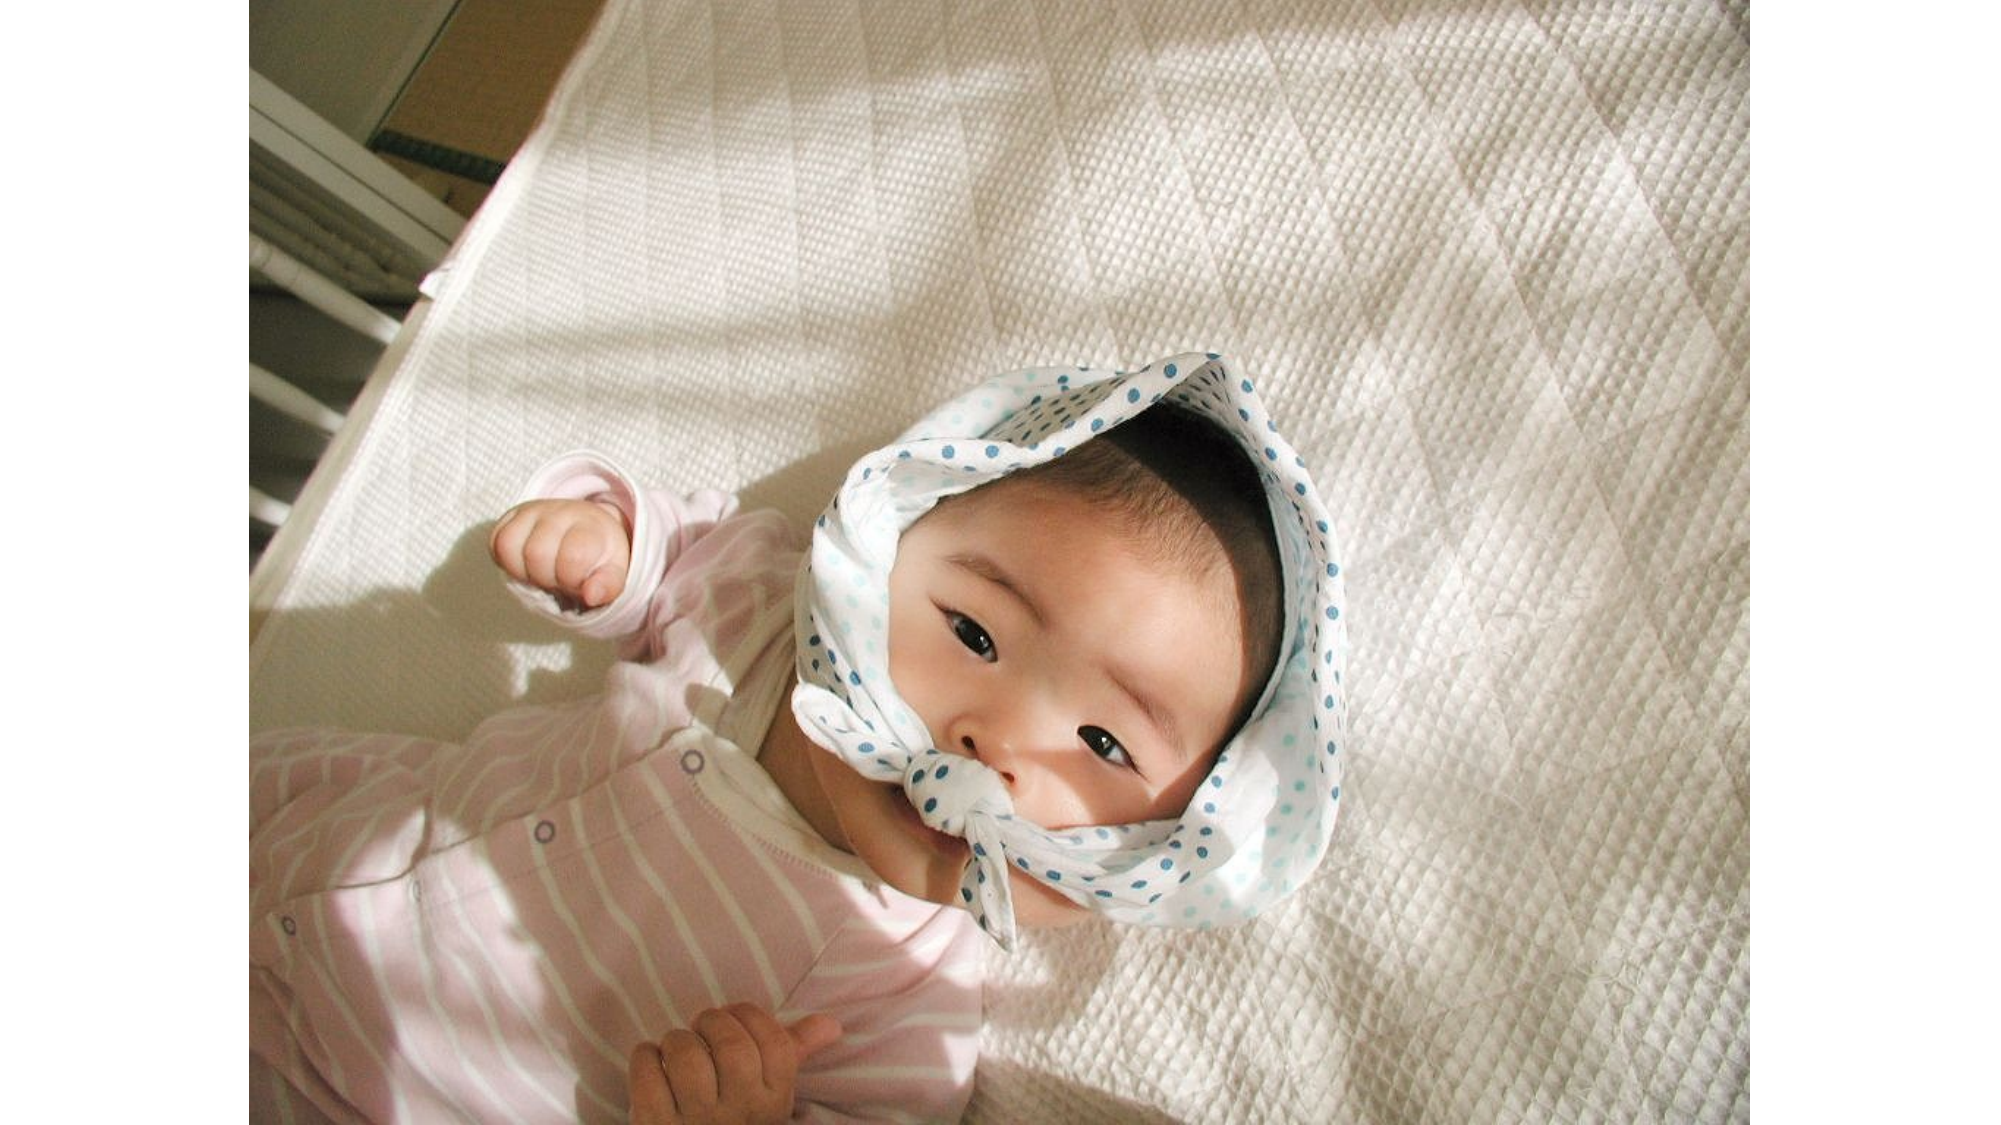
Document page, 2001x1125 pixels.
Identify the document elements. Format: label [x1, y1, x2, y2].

picture [249, 0, 1750, 1125]
